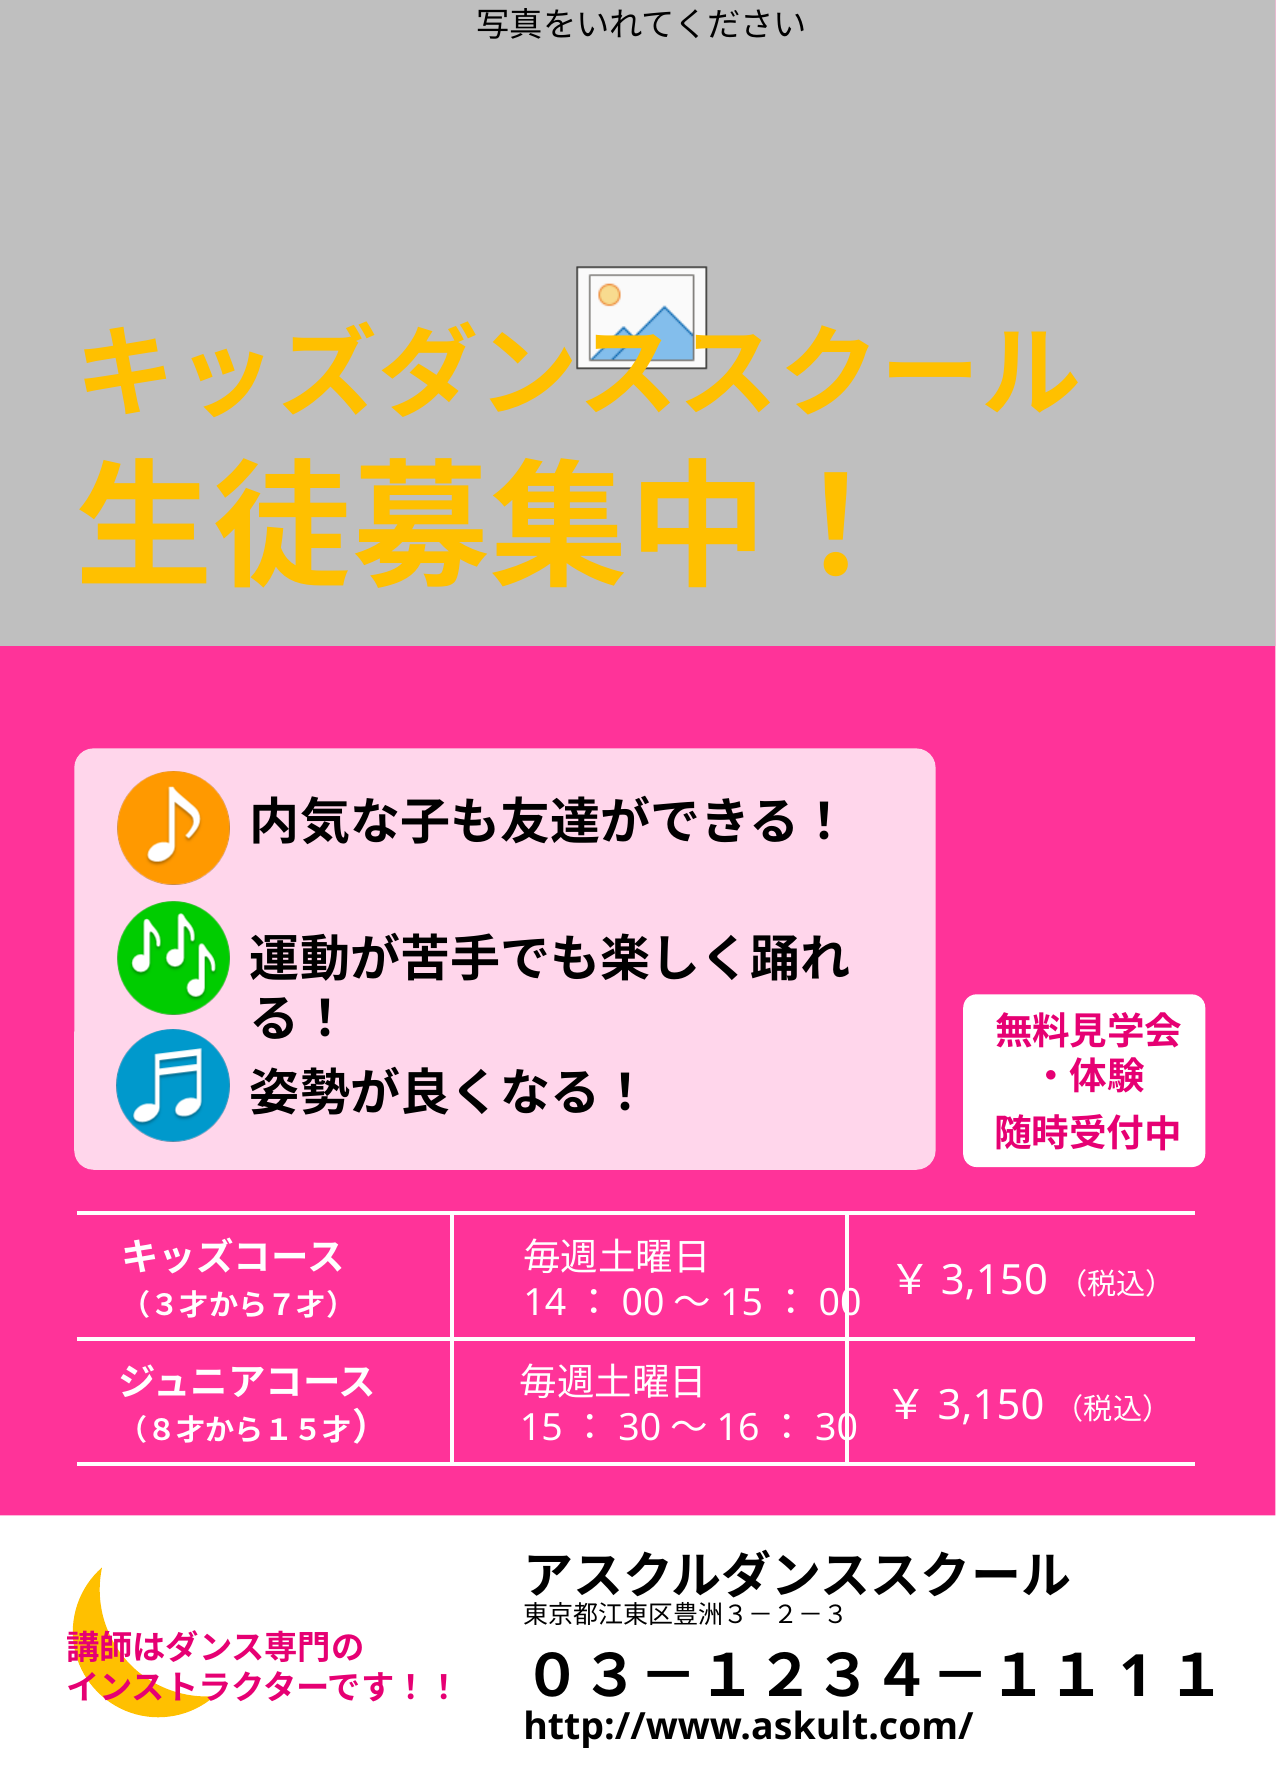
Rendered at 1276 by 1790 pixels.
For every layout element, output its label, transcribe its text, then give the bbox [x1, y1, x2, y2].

table_header [849, 1332, 1195, 1337]
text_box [100, 756, 962, 902]
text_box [103, 1349, 1221, 1456]
table_cell [849, 1341, 1195, 1349]
text_box [73, 747, 936, 1171]
text_box [131, 1714, 186, 1719]
table_cell [77, 1341, 450, 1462]
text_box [60, 288, 1276, 613]
table_header [77, 1215, 450, 1337]
text_box 講師はダンス専門の インストラクターです！！ [51, 1619, 508, 1714]
text_box [0, 646, 1276, 1516]
table_cell [454, 1456, 845, 1462]
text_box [949, 994, 1228, 1168]
table_cell [849, 1456, 1195, 1462]
picture [0, 0, 1276, 646]
table_header [454, 1215, 845, 1225]
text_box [102, 878, 962, 1034]
table_cell [454, 1341, 845, 1349]
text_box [104, 1016, 949, 1157]
text_box ０３－１２３４－１１1１ [508, 1637, 1250, 1716]
text_box [72, 1564, 105, 1619]
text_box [106, 1225, 1225, 1332]
text_box http://www.askult.com/ [508, 1694, 1182, 1755]
text_box アスクルダンススクール [508, 1535, 1250, 1591]
table_header [849, 1215, 1195, 1225]
text_box 東京都江東区豊洲３－２－３ [508, 1591, 1250, 1637]
table_header [454, 1332, 845, 1337]
